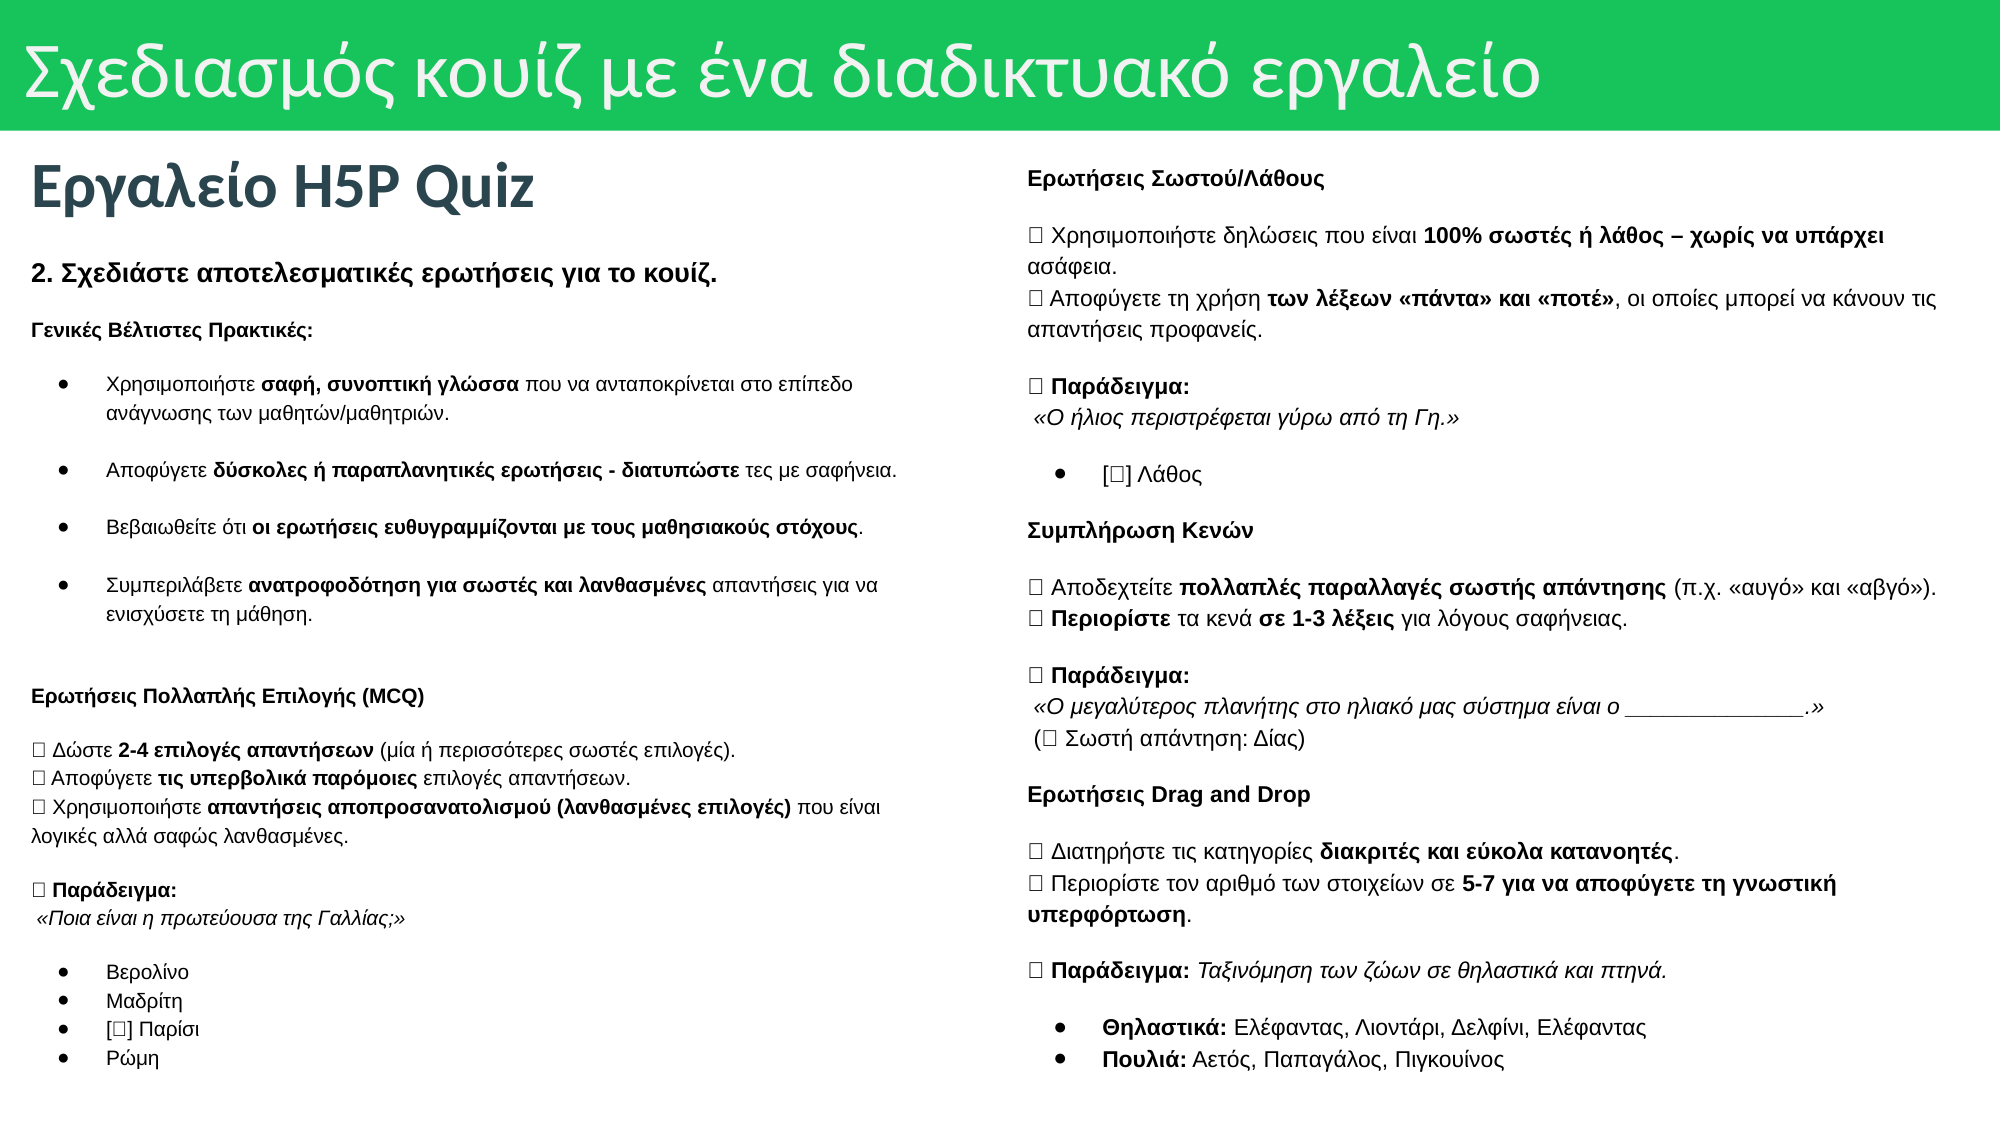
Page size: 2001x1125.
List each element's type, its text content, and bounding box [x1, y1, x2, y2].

title Σχεδιασμός κουίζ με ένα διαδικτυακό εργαλείο [16, 13, 1976, 131]
text_box Ερωτήσεις Σωστού/Λάθους ✅ Χρησιμοποιήστε δηλώσεις που είναι 100% σωστές ή λάθος – χωρίς να υπάρχει ασάφεια. ✅ Αποφύγετε τη χρήση των λέξεων «πάντα» και «ποτέ», οι οποίες μπορεί να κάνουν τις απαντήσεις προφανείς. 🔹 Παράδειγμα: «Ο ήλιος περιστρέφεται γύρω από τη Γη.» [✅] Λάθος Συμπλήρωση Κενών ✅ Αποδεχτείτε πολλαπλές παραλλαγές σωστής απάντησης (π.χ. «αυγό» και «αβγό»). ✅ Περιορίστε τα κενά σε 1-3 λέξεις για λόγους σαφήνειας. 🔹 Παράδειγμα: «Ο μεγαλύτερος πλανήτης στο ηλιακό μας σύστημα είναι ο ______________.» (✅ Σωστή απάντηση: Δίας) Ερωτήσεις Drag and Drop ✅ Διατηρήστε τις κατηγορίες διακριτές και εύκολα κατανοητές. ✅ Περιορίστε τον αριθμό των στοιχείων σε 5-7 για να αποφύγετε τη γνωστική υπερφόρτωση. 🔹 Παράδειγμα: Ταξινόμηση των ζώων σε θηλαστικά και πτηνά. Θηλαστικά: Ελέφαντας, Λιοντάρι, Δελφίνι, Ελέφαντας Πουλιά: Αετός, Παπαγάλος, Πιγκουίνος [1012, 144, 1976, 1087]
list Εργαλείο H5P Quiz 2. Σχεδιάστε αποτελεσματικές ερωτήσεις για το κουίζ. Γενικές Βέλτιστες Πρακτικές: Χρησιμοποιήστε σαφή, συνοπτική γλώσσα που να ανταποκρίνεται στο επίπεδο ανάγνωσης των μαθητών/μαθητριών. Αποφύγετε δύσκολες ή παραπλανητικές ερωτήσεις - διατυπώστε τες με σαφήνεια. Βεβαιωθείτε ότι οι ερωτήσεις ευθυγραμμίζονται με τους μαθησιακούς στόχους. Συμπεριλάβετε ανατροφοδότηση για σωστές και λανθασμένες απαντήσεις για να ενισχύσετε τη μάθηση. Ερωτήσεις Πολλαπλής Επιλογής (MCQ) ✅ Δώστε 2-4 επιλογές απαντήσεων (μία ή περισσότερες σωστές επιλογές). ✅ Αποφύγετε τις υπερβολικά παρόμοιες επιλογές απαντήσεων. ✅ Χρησιμοποιήστε απαντήσεις αποπροσανατολισμού (λανθασμένες επιλογές) που είναι λογικές αλλά σαφώς λανθασμένες. 🔹 Παράδειγμα: «Ποια είναι η πρωτεύουσα της Γαλλίας;» Βερολίνο Μαδρίτη [✅] Παρίσι Ρώμη [16, 144, 968, 1108]
